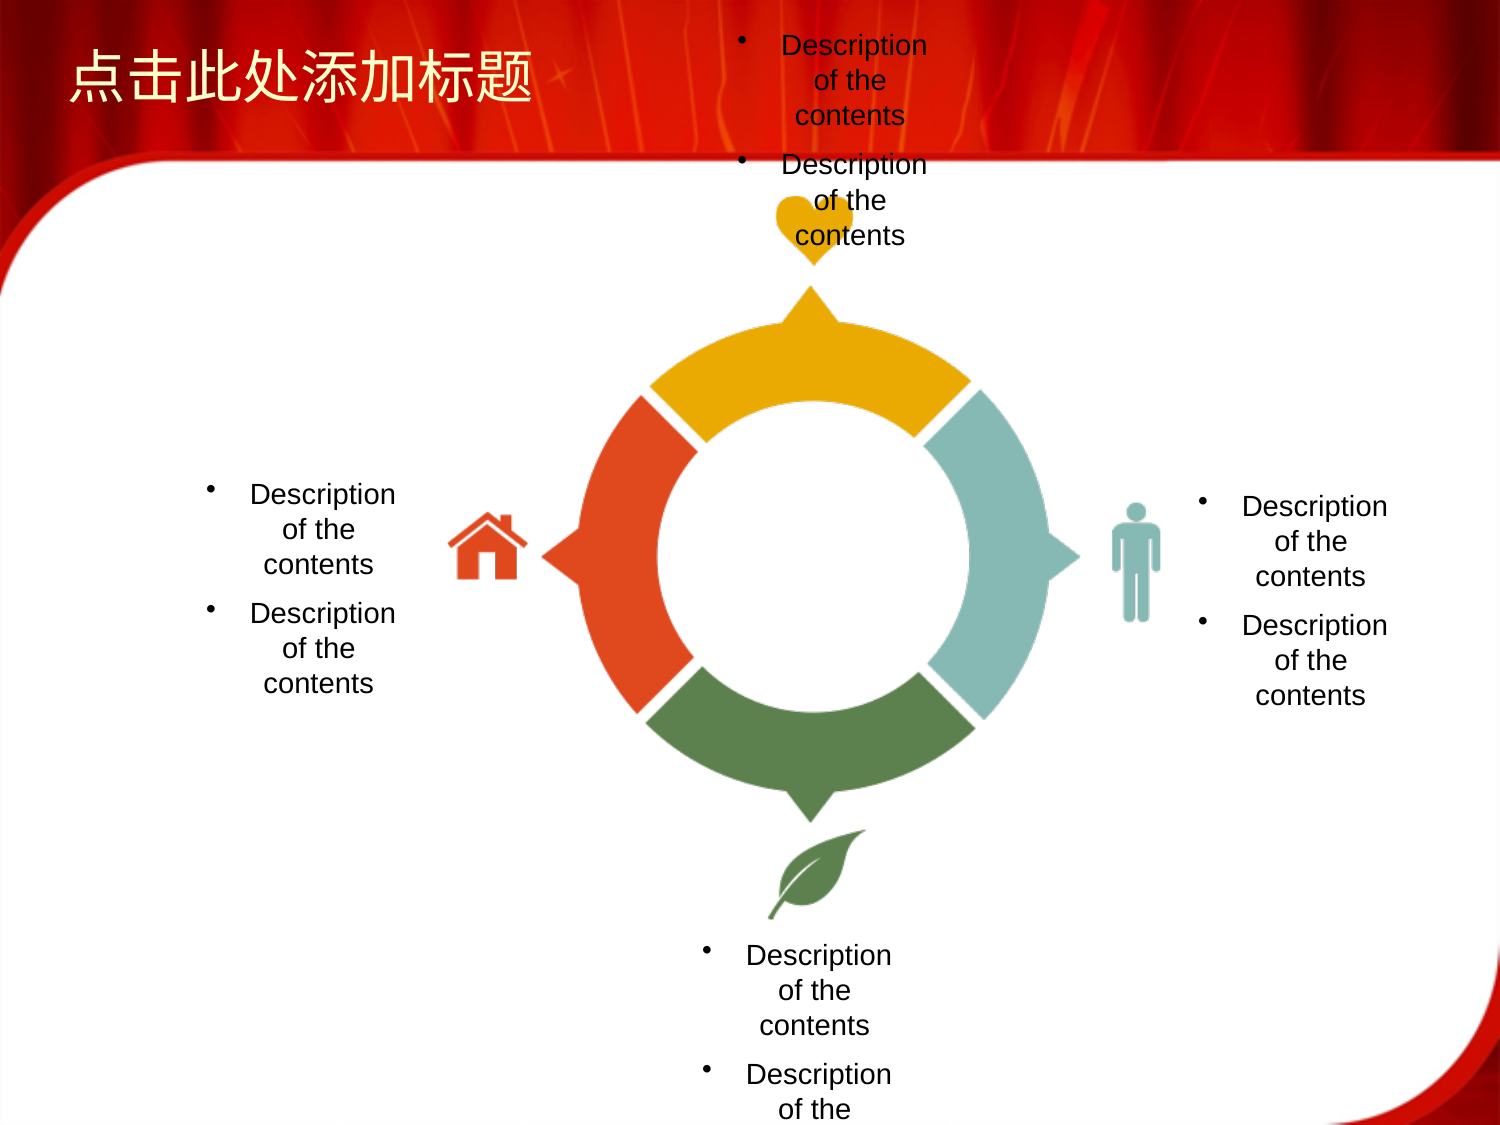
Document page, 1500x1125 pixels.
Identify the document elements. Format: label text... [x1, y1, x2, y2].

text_box Description of the contents Description of the contents [679, 928, 916, 1125]
text_box Description of the contents Description of the contents [183, 467, 420, 708]
text_box Description of the contents Description of the contents [714, 19, 951, 259]
text_box 点击此处添加标题 [53, 33, 845, 118]
picture [0, 0, 1500, 1125]
text_box Description of the contents Description of the contents [1175, 479, 1412, 719]
